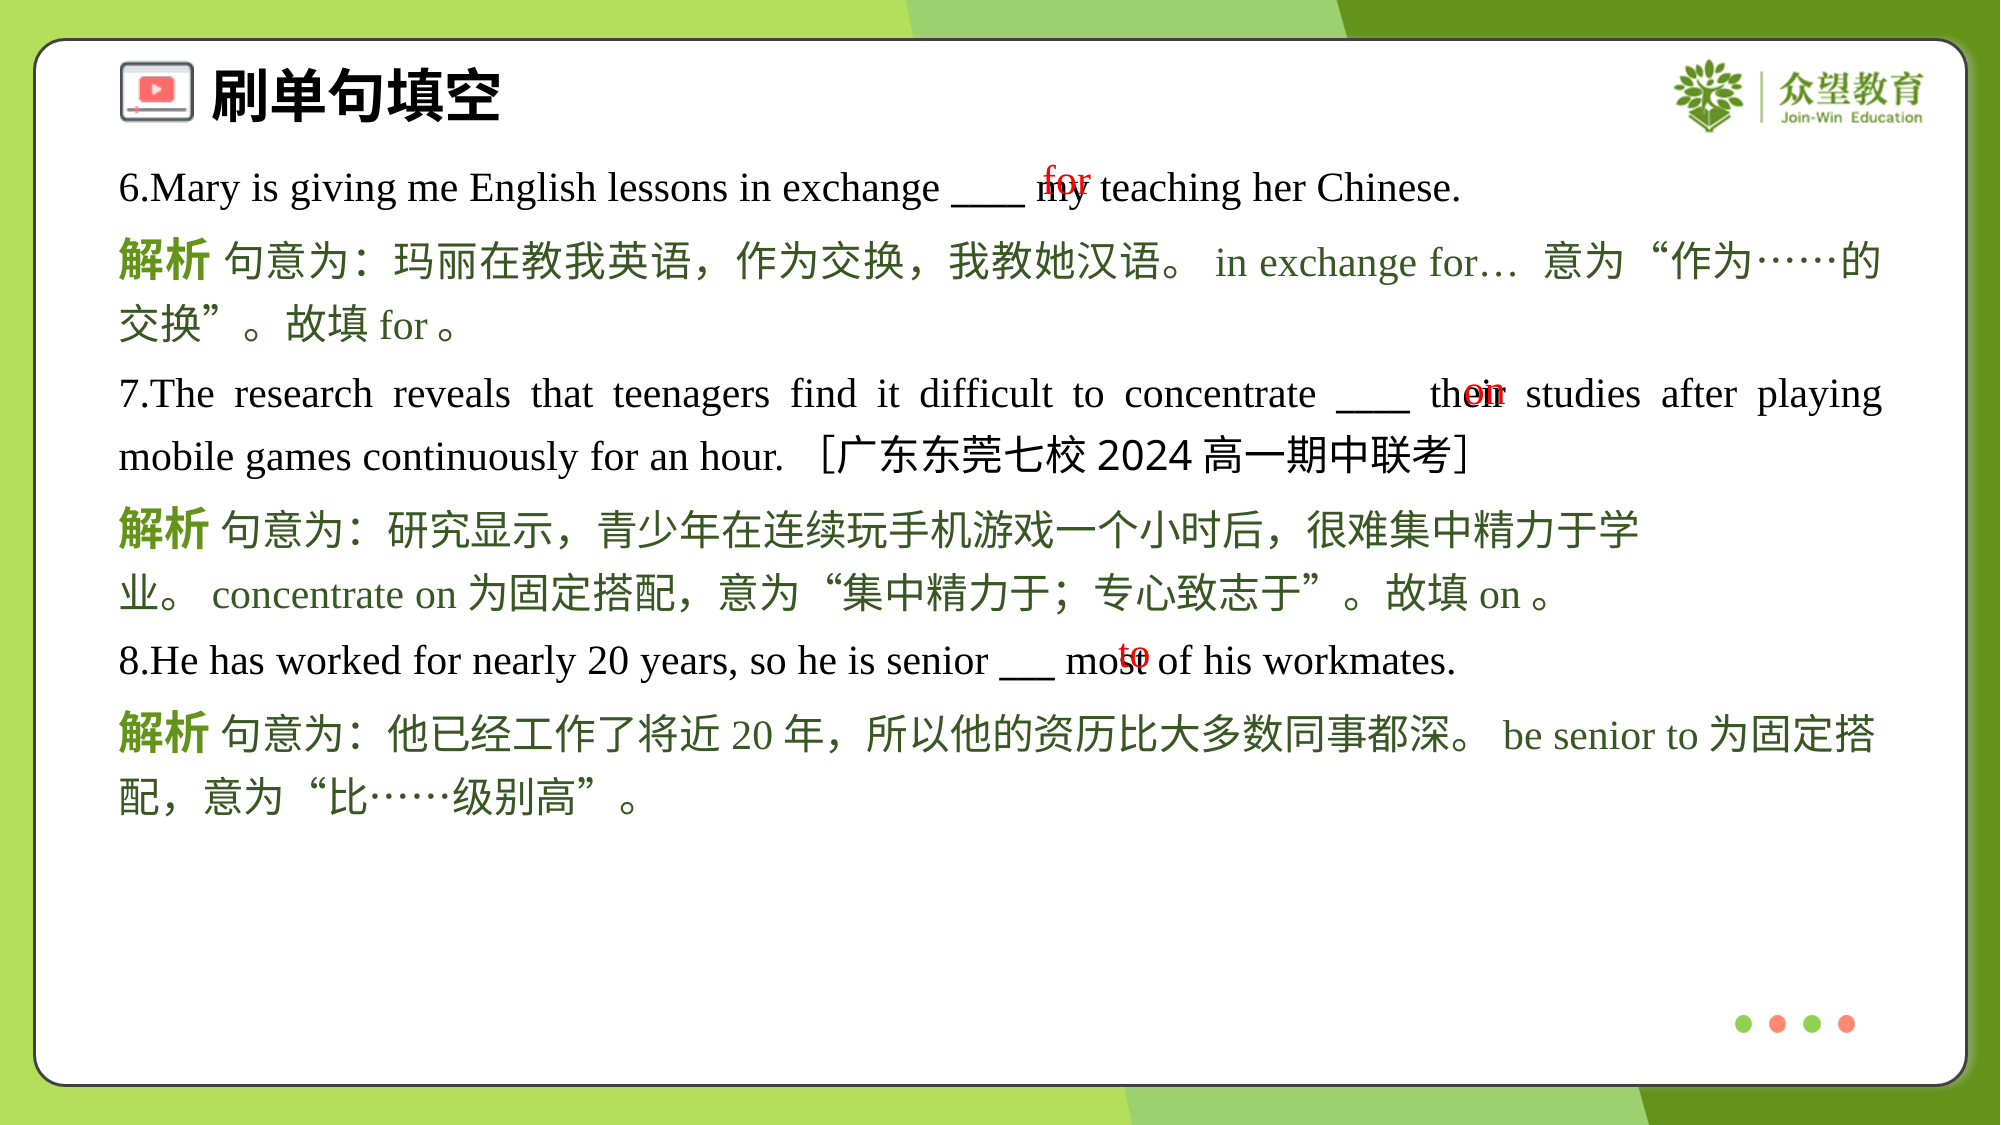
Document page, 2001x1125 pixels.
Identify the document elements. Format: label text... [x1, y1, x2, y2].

text_box for [1027, 140, 1106, 204]
text_box 8.He has worked for nearly 20 years, so he is senior ___ most of his workmates. [118, 619, 1883, 683]
text_box 6.Mary is giving me English lessons in exchange ____ my teaching her Chinese. [118, 146, 1883, 210]
text_box 7.The research reveals that teenagers find it difficult to concentrate ____ their studies after playing mobile games continuously for an hour.［广东东莞七校2024高一期中联考］ [118, 353, 1883, 479]
text_box 解析 句意为：玛丽在教我英语，作为交换，我教她汉语。in exchange for… 意为“作为……的交换”。故填for。 [118, 216, 1883, 348]
text_box 解析 句意为：他已经工作了将近20年，所以他的资历比大多数同事都深。be senior to为固定搭配，意为“比……级别高”。 [118, 689, 1883, 821]
picture [0, 0, 2000, 1125]
text_box to [1103, 613, 1166, 677]
text_box 解析 句意为：研究显示，青少年在连续玩手机游戏一个小时后，很难集中精力于学业。concentrate on为固定搭配，意为“集中精力于；专心致志于”。故填on。 [118, 485, 1883, 617]
text_box on [1448, 349, 1521, 413]
